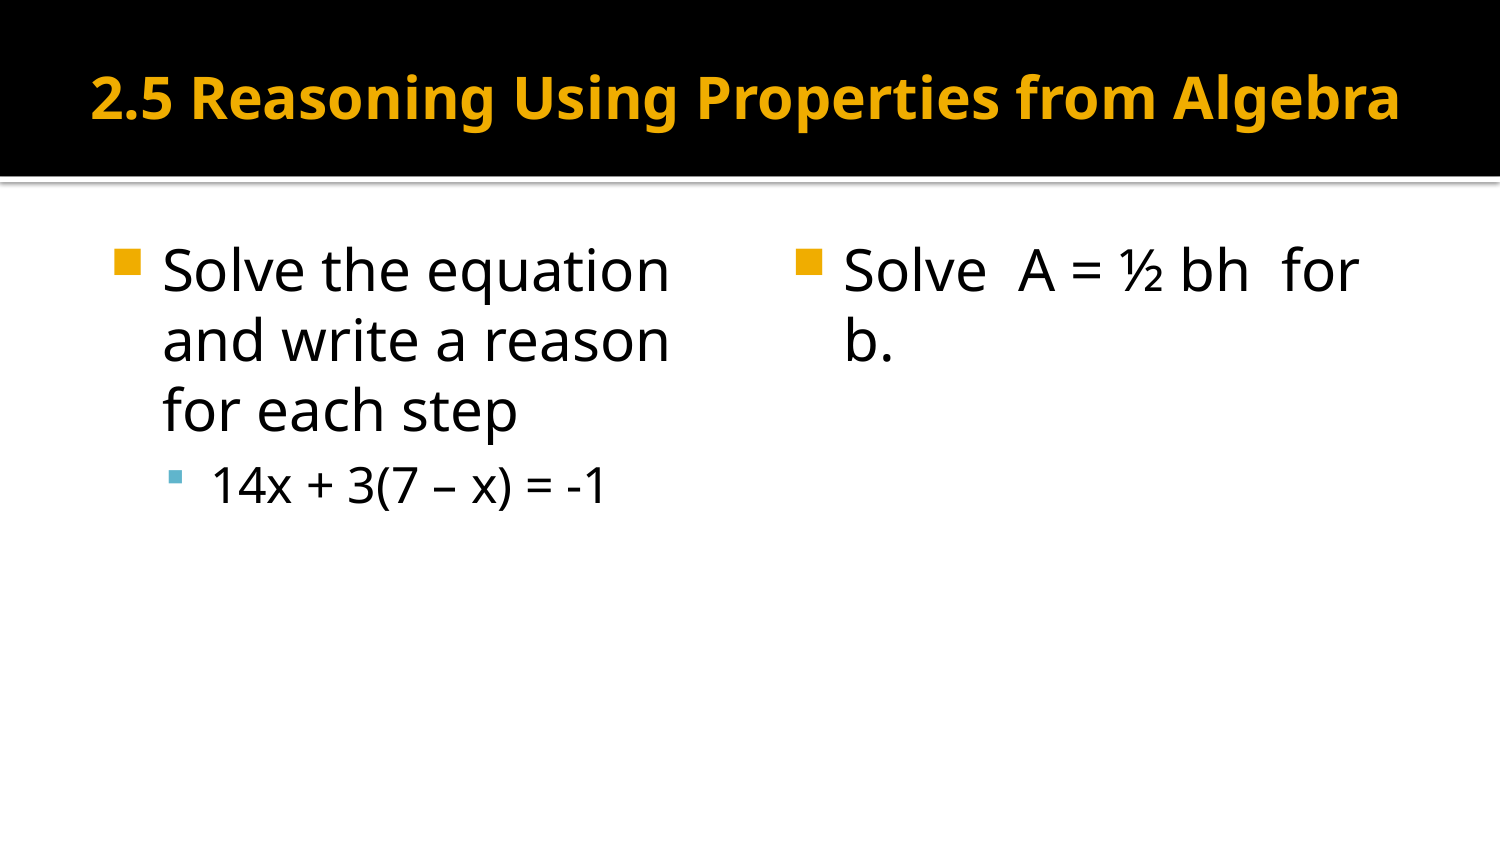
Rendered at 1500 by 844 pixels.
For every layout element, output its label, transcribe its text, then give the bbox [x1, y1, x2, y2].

list Solve A = ½ bh for b. [762, 218, 1425, 788]
list Solve the equation and write a reason for each step 14x + 3(7 – x) = -1 [75, 218, 738, 788]
title 2.5 Reasoning Using Properties from Algebra [75, 18, 1425, 173]
